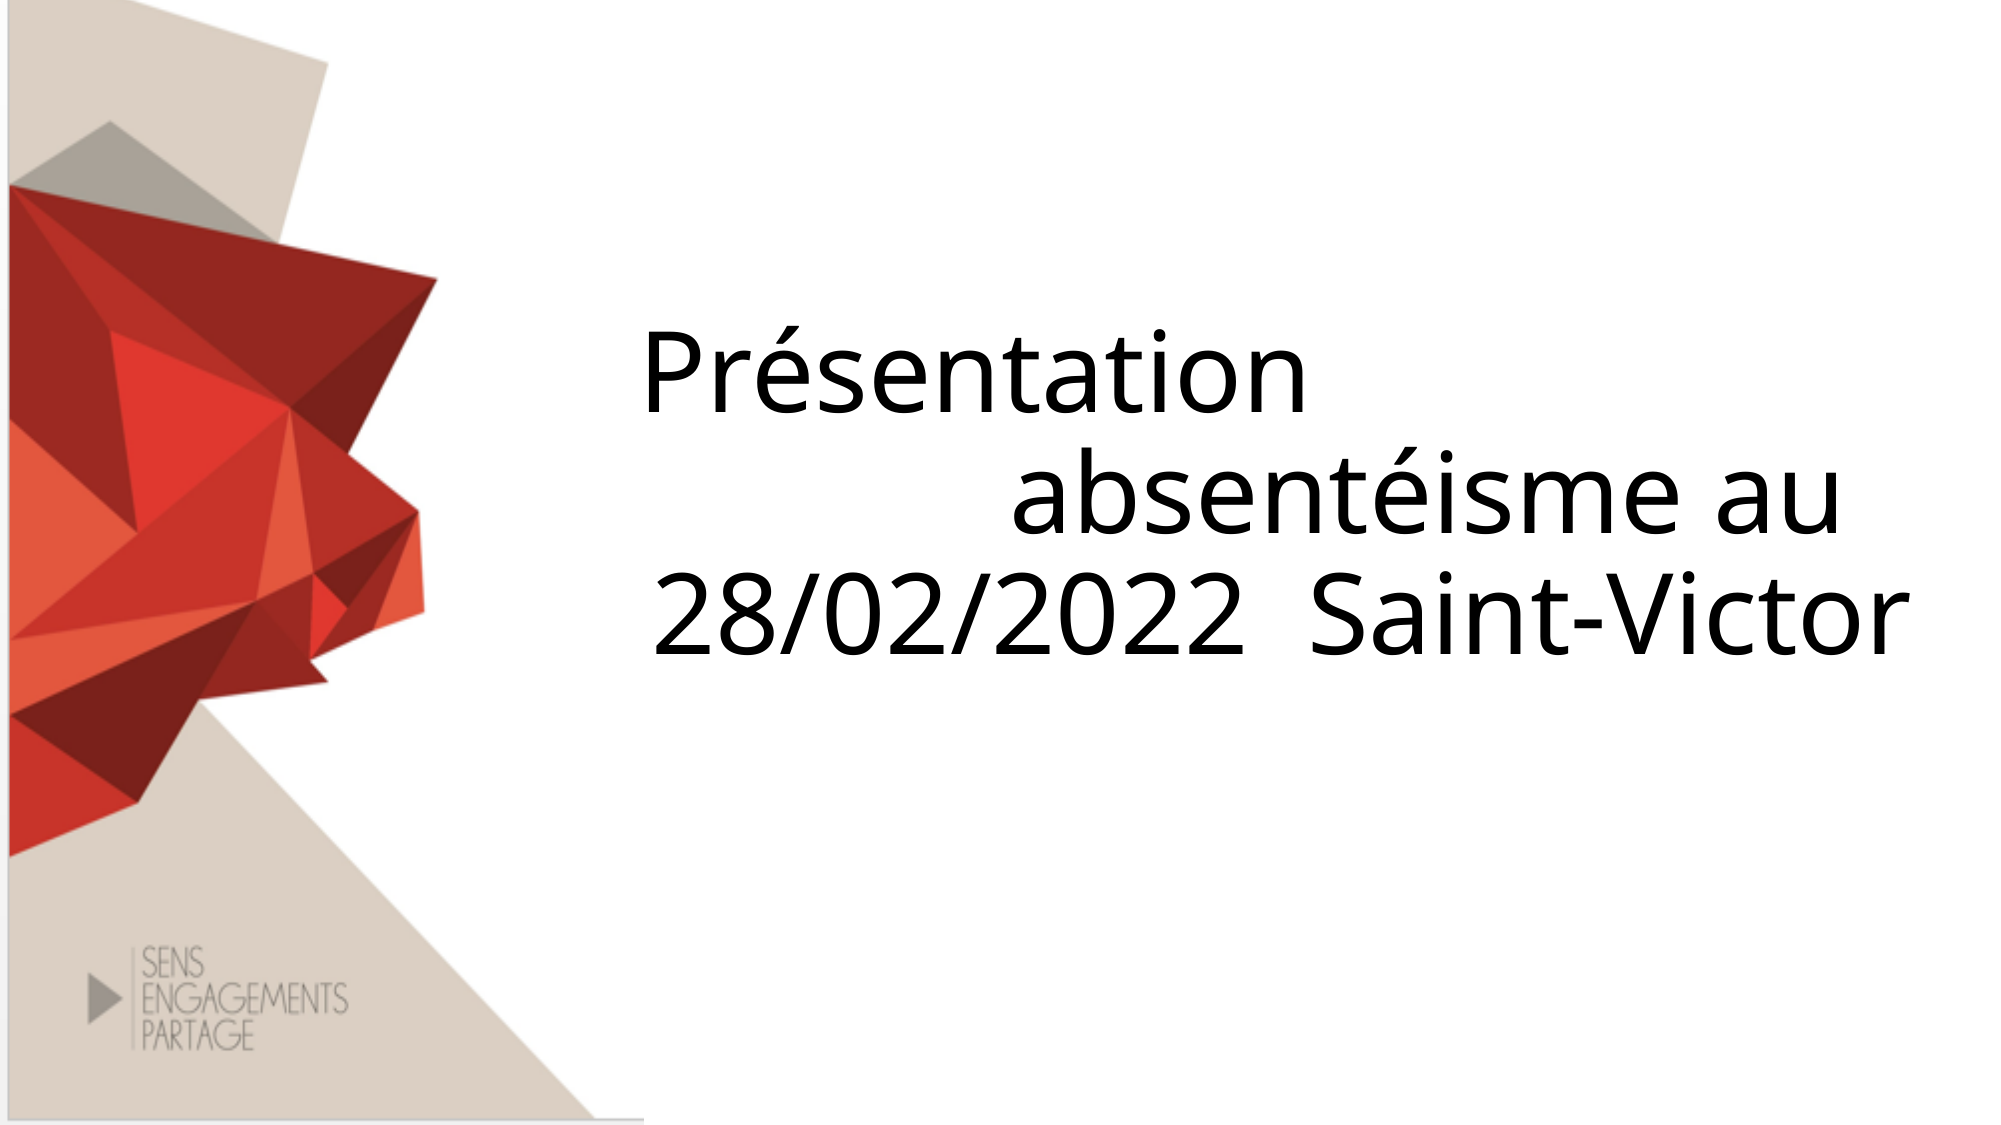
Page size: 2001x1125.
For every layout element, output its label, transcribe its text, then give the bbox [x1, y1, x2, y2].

title Présentation absentéisme au 28/02/2022 Saint-Victor [644, 290, 1947, 704]
picture [0, 0, 644, 1125]
